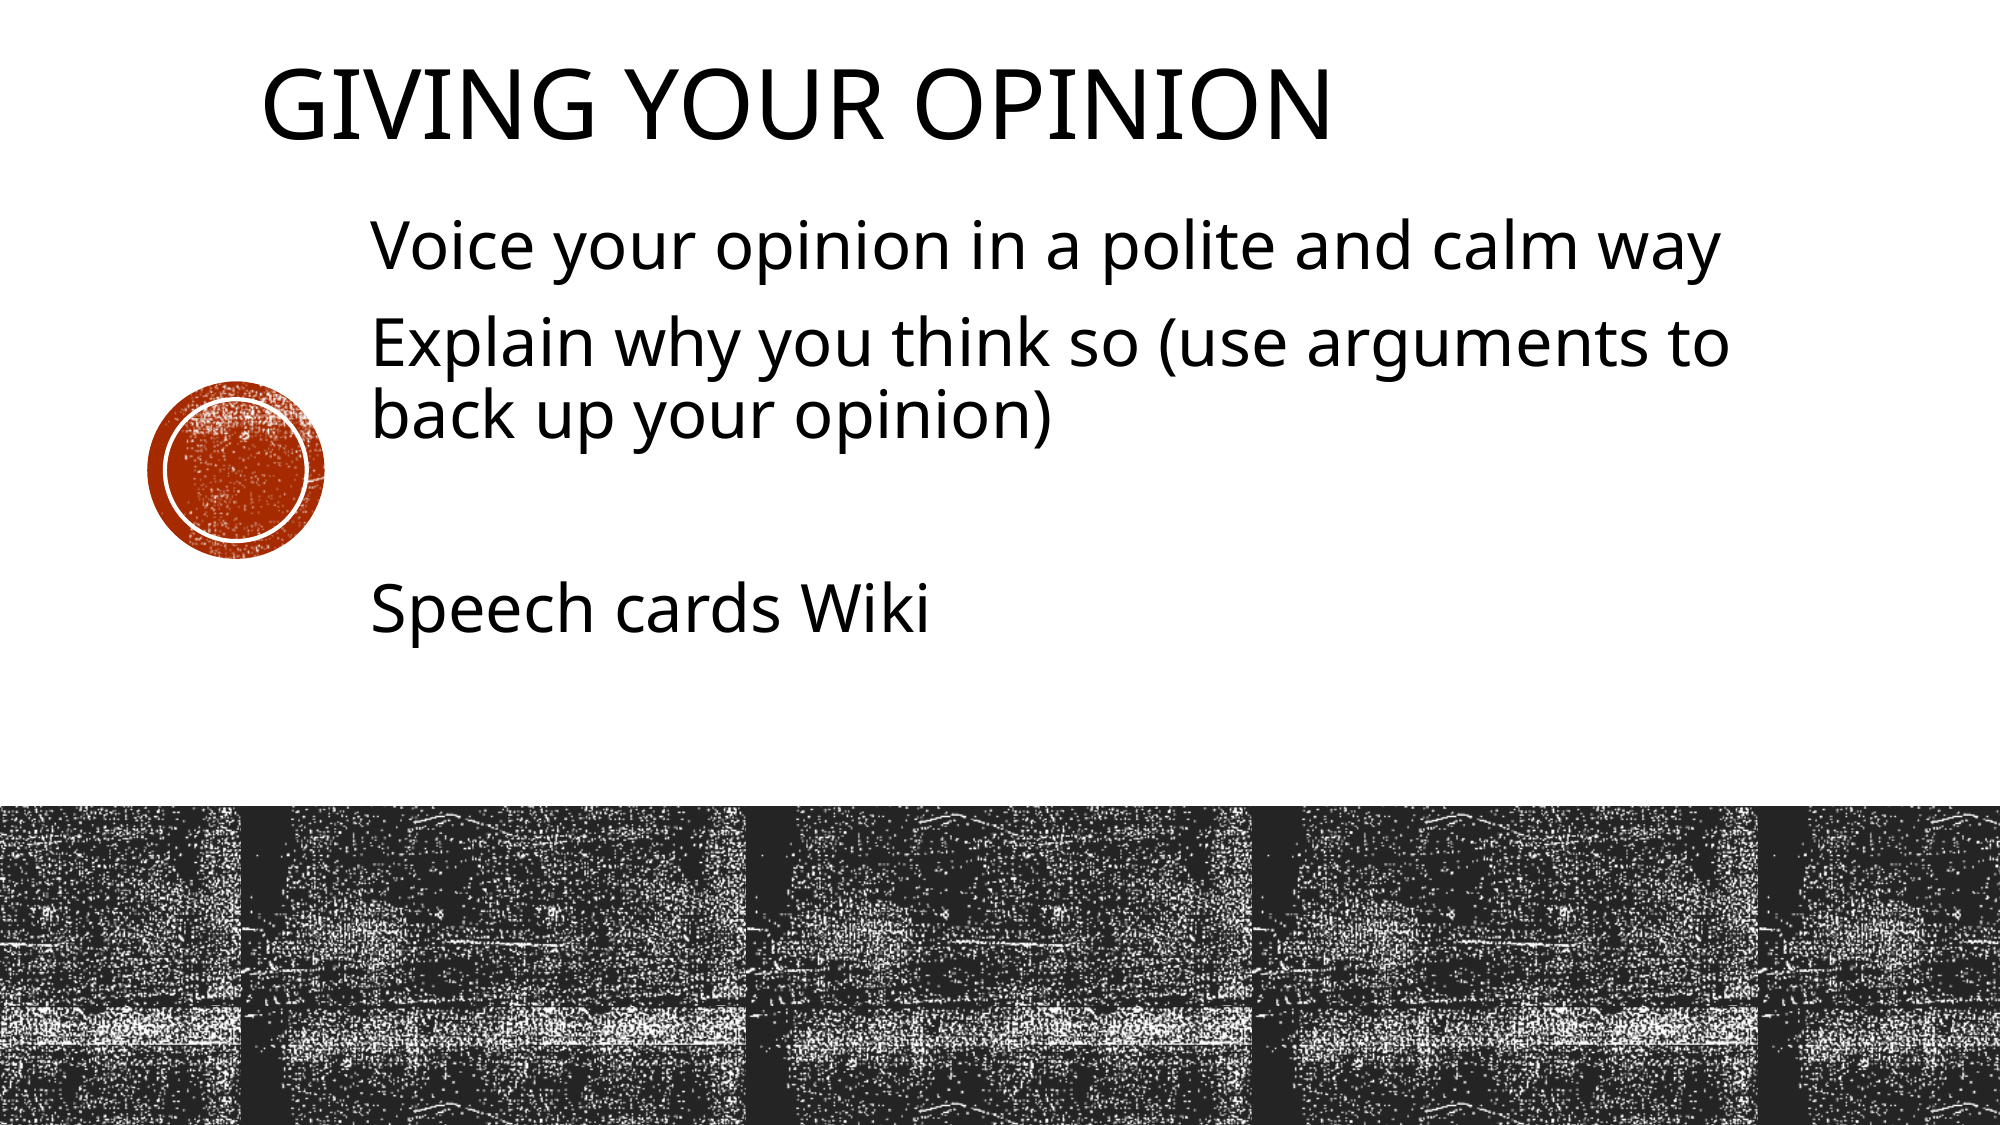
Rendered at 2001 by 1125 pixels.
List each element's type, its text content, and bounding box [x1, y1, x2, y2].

title Giving your opinion [244, 56, 1927, 166]
list Voice your opinion in a polite and calm way Explain why you think so (use arguments to back up your opinion) Speech cards Wiki [355, 204, 1841, 708]
